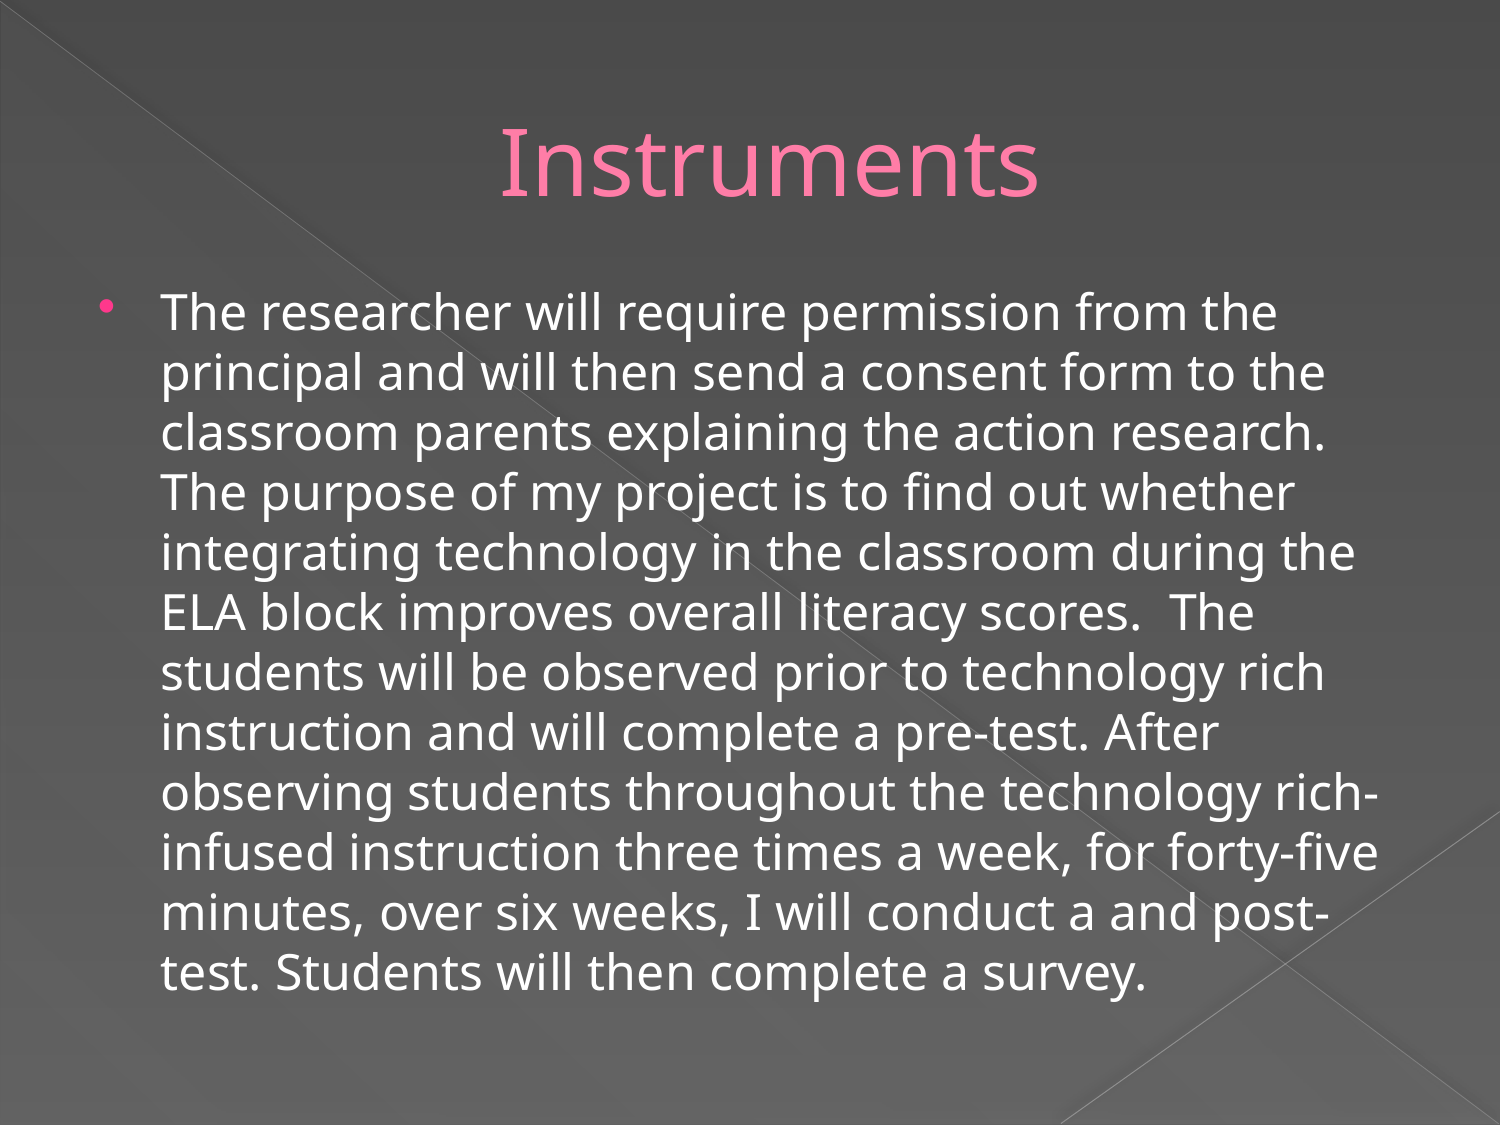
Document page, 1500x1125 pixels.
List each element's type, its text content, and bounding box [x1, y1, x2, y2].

list The researcher will require permission from the principal and will then send a consent form to the classroom parents explaining the action research. The purpose of my project is to find out whether integrating technology in the classroom during the ELA block improves overall literacy scores. The students will be observed prior to technology rich instruction and will complete a pre-test. After observing students throughout the technology rich-infused instruction three times a week, for forty-five minutes, over six weeks, I will conduct a and post-test. Students will then complete a survey. [75, 273, 1445, 1011]
title Instruments [41, 43, 1445, 274]
